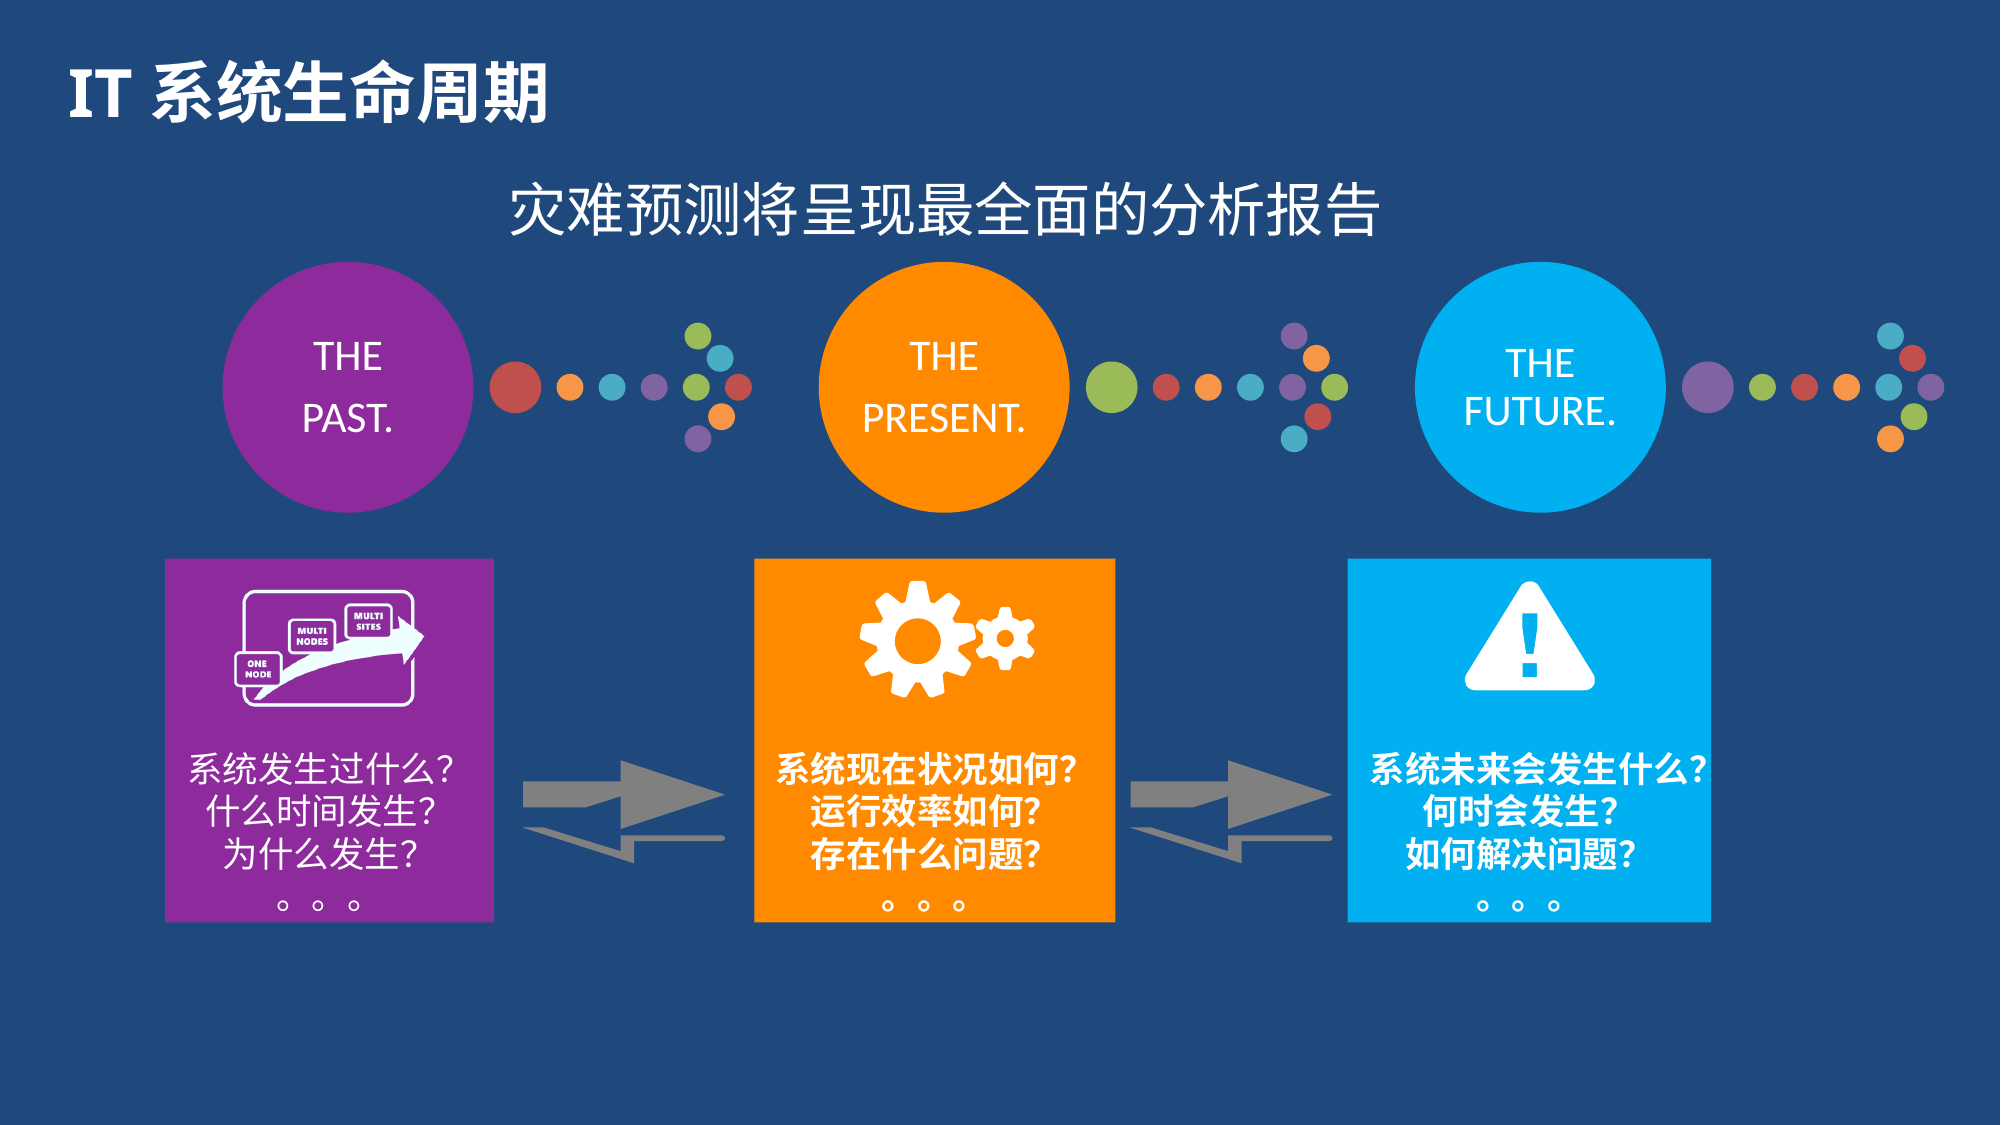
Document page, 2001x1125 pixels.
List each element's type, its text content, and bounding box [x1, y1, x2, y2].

text_box 系统未来会发生什么？ 何时会发生？ 如何解决问题？ 。。。 [1347, 558, 1712, 923]
text_box [859, 580, 976, 698]
text_box [522, 827, 726, 864]
text_box 系统发生过什么？ 什么时间发生？ 为什么发生？ 。。。 [164, 558, 495, 923]
title IT系统生命周期 [53, 24, 667, 168]
text_box 灾难预测将呈现最全面的分析报告 [493, 141, 1409, 228]
picture [1466, 582, 1594, 690]
text_box 系统现在状况如何？ 运行效率如何？ 存在什么问题？ 。。。 [753, 558, 1116, 923]
picture [216, 535, 442, 761]
text_box [1130, 760, 1333, 829]
text_box [975, 606, 1035, 671]
text_box [1129, 827, 1333, 864]
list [221, 228, 1945, 547]
text_box [523, 760, 726, 829]
